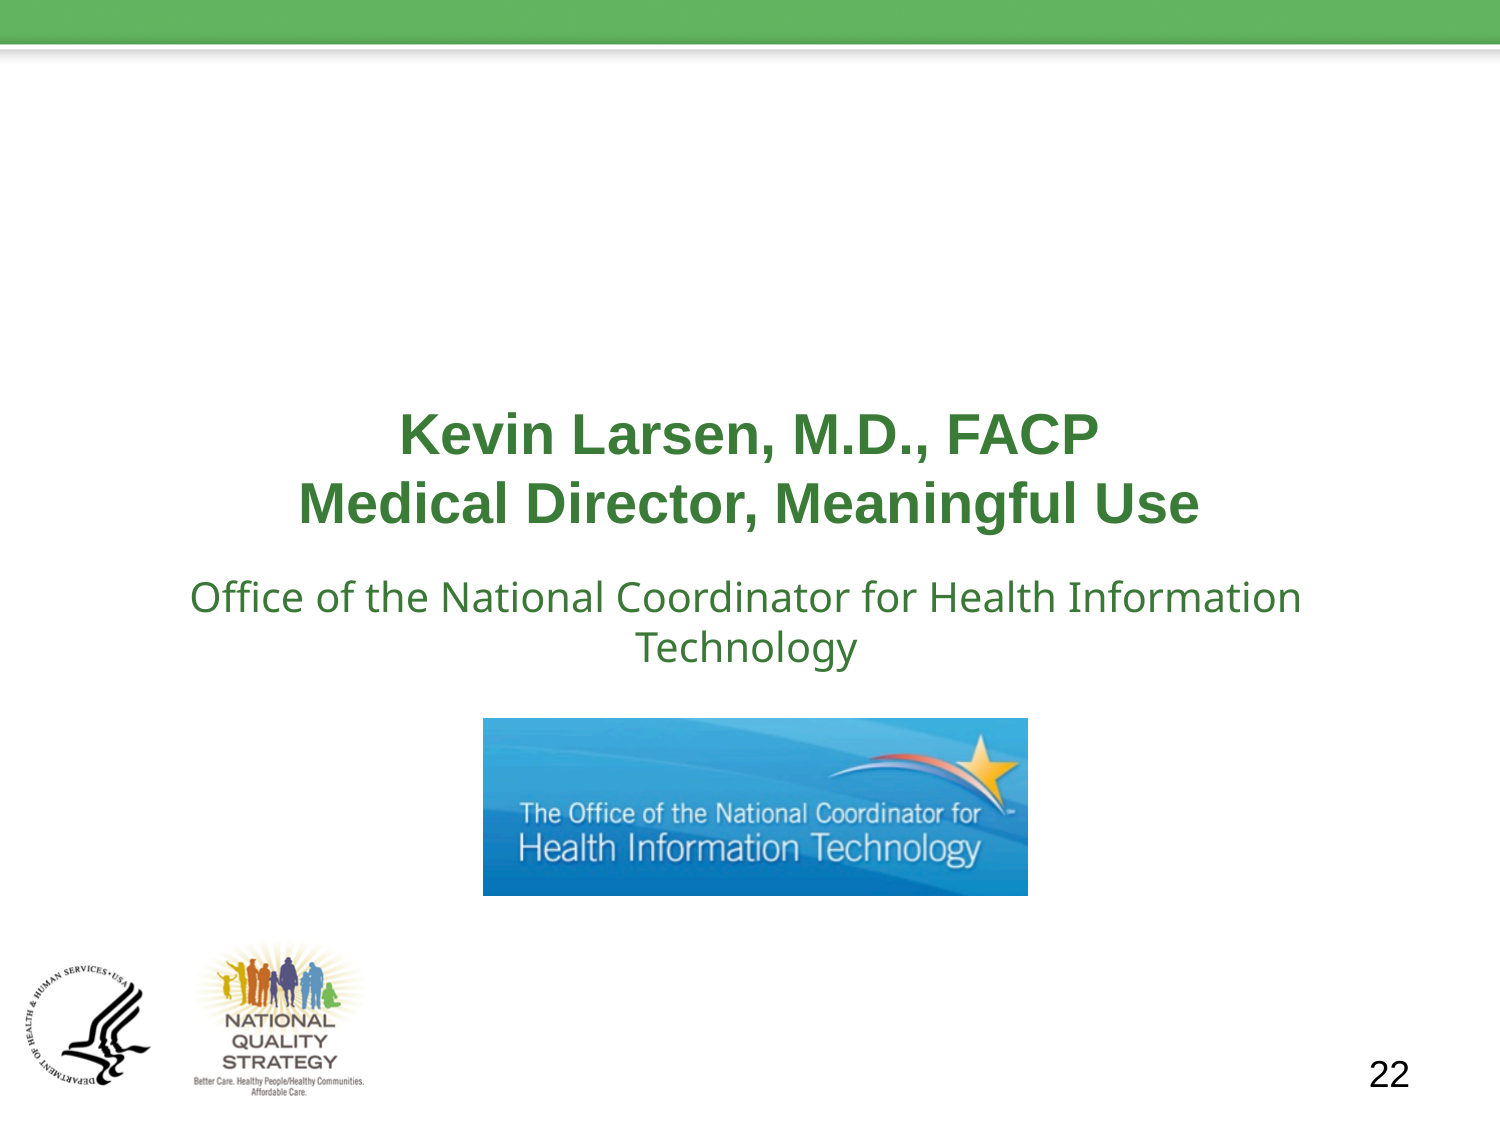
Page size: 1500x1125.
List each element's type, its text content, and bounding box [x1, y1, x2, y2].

picture [483, 718, 1028, 896]
picture [23, 940, 365, 1101]
subtitle Office of the National Coordinator for Health Information Technology [75, 562, 1418, 729]
title Kevin Larsen, M.D., FACP Medical Director, Meaningful Use [112, 387, 1388, 543]
slide_number 22 [1074, 1042, 1425, 1103]
picture [0, 0, 1500, 104]
